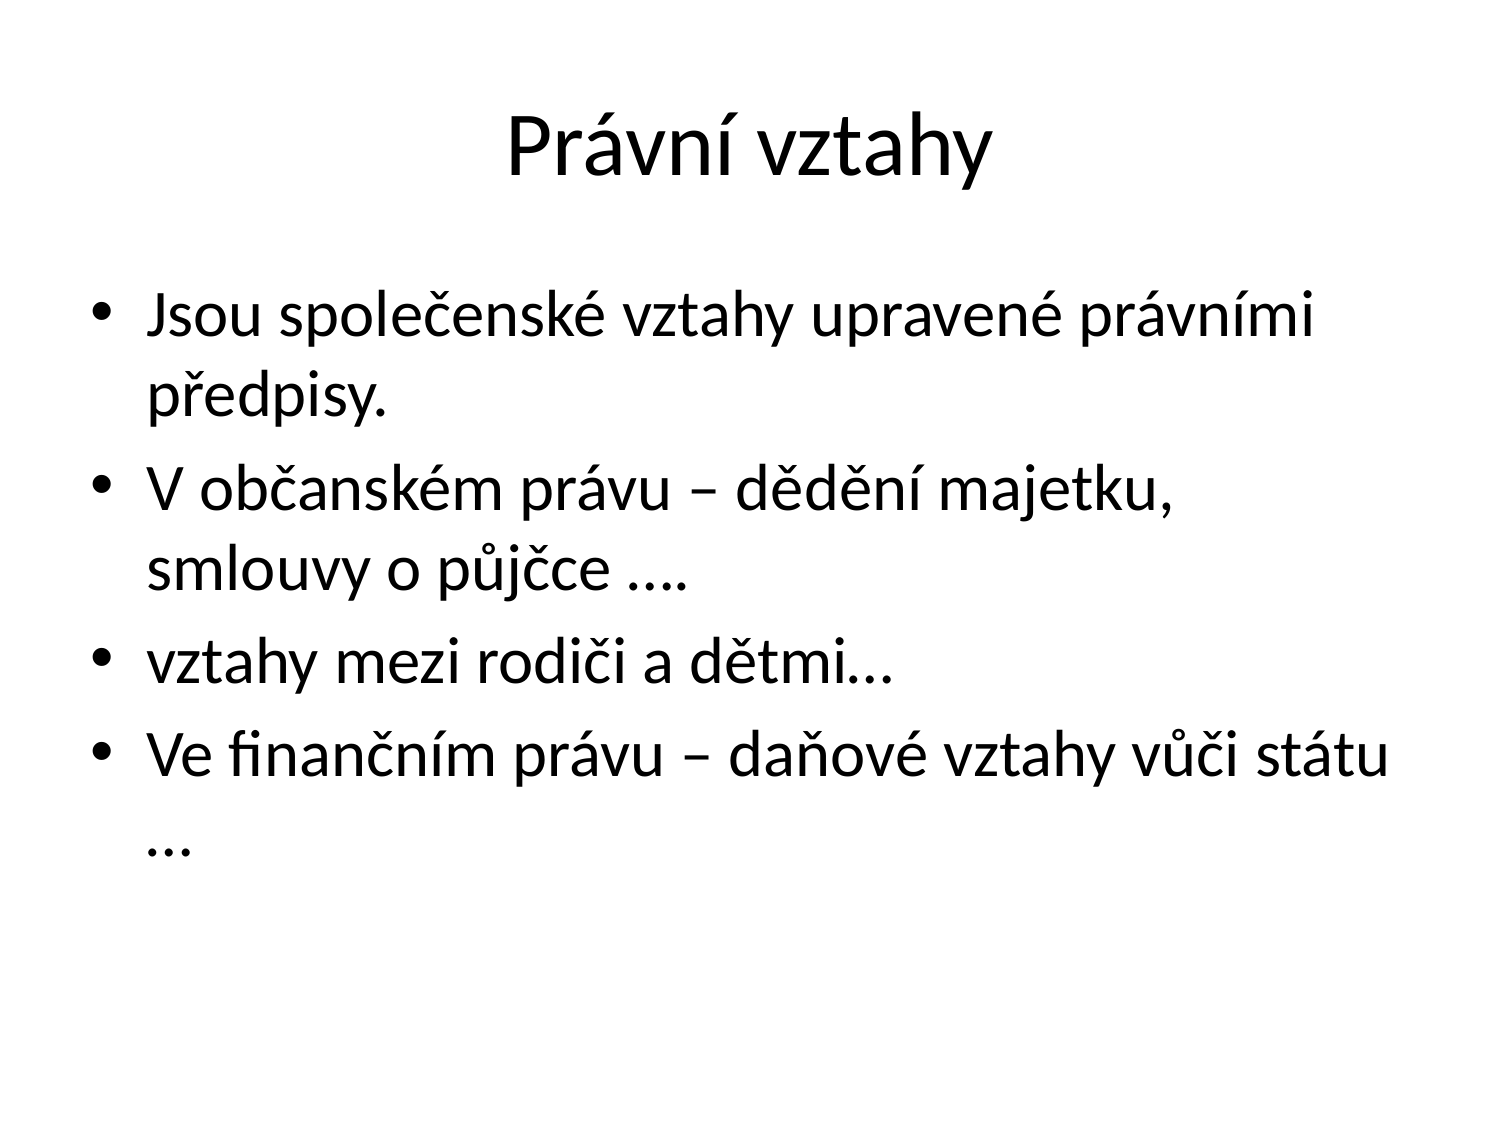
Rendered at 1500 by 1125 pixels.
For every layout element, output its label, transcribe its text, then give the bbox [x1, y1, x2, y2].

title Právní vztahy [75, 45, 1425, 233]
list Jsou společenské vztahy upravené právními předpisy. V občanském právu – dědění majetku, smlouvy o půjčce …. vztahy mezi rodiči a dětmi… Ve finančním právu – daňové vztahy vůči státu … [75, 262, 1425, 1005]
